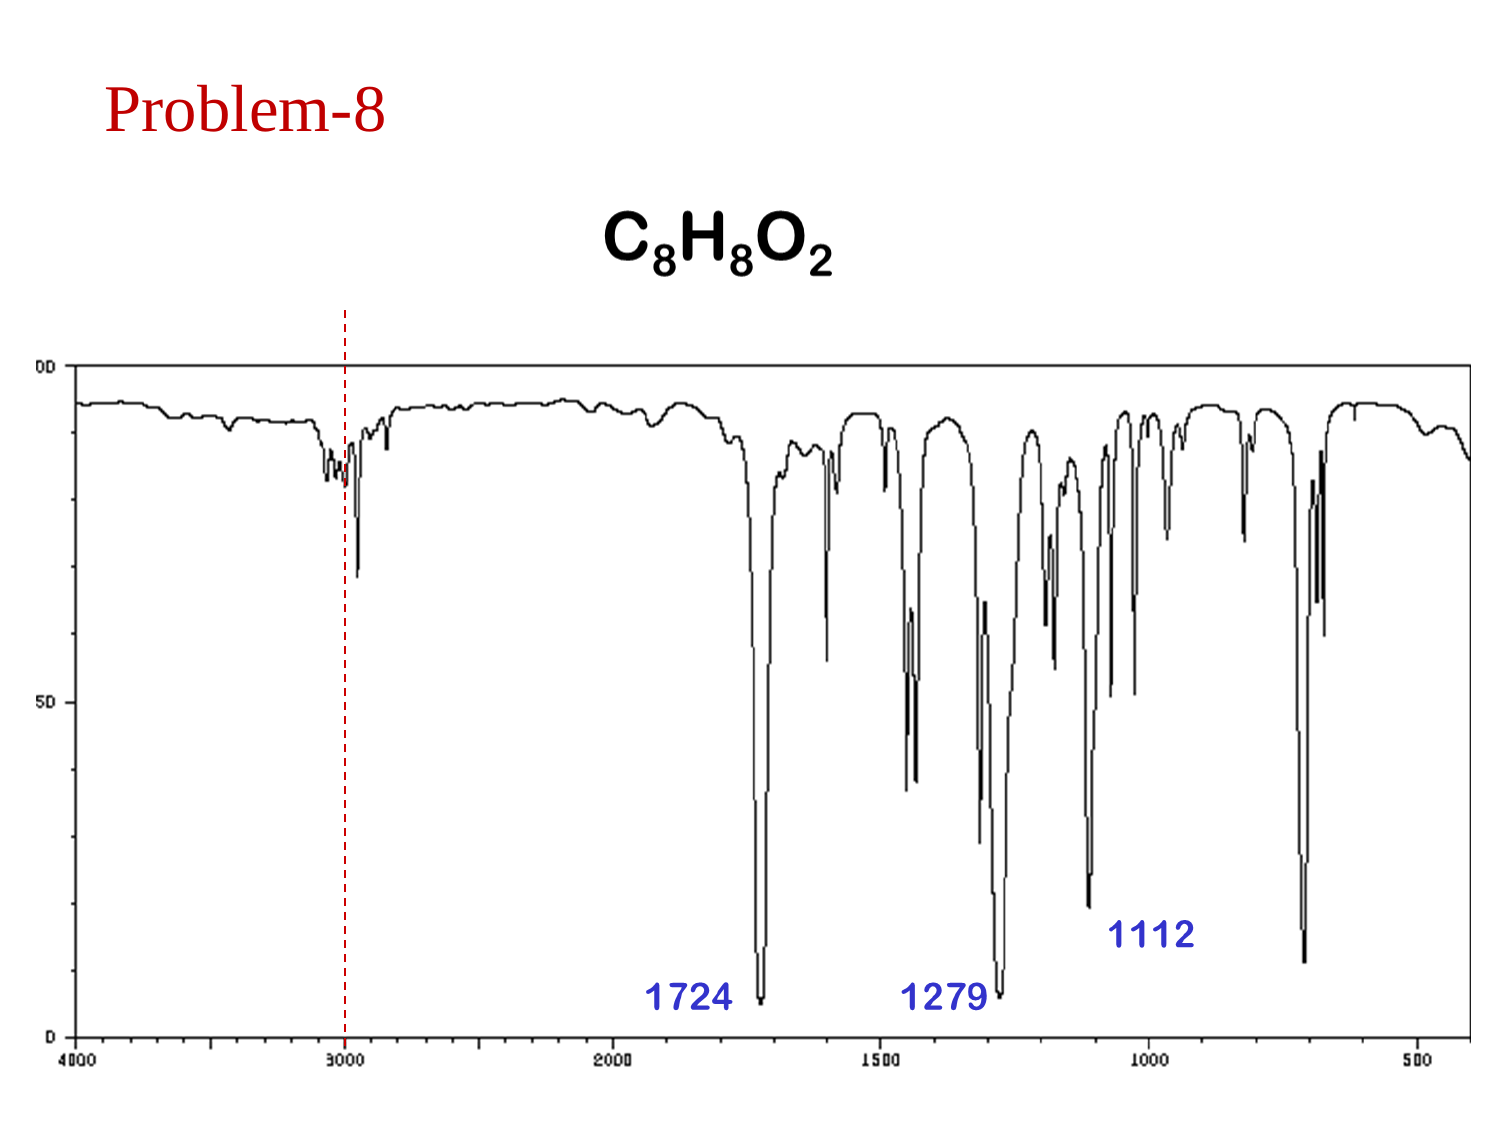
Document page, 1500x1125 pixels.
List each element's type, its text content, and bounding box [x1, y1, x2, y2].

picture [35, 174, 1471, 1071]
text_box Problem-8 [89, 57, 402, 153]
